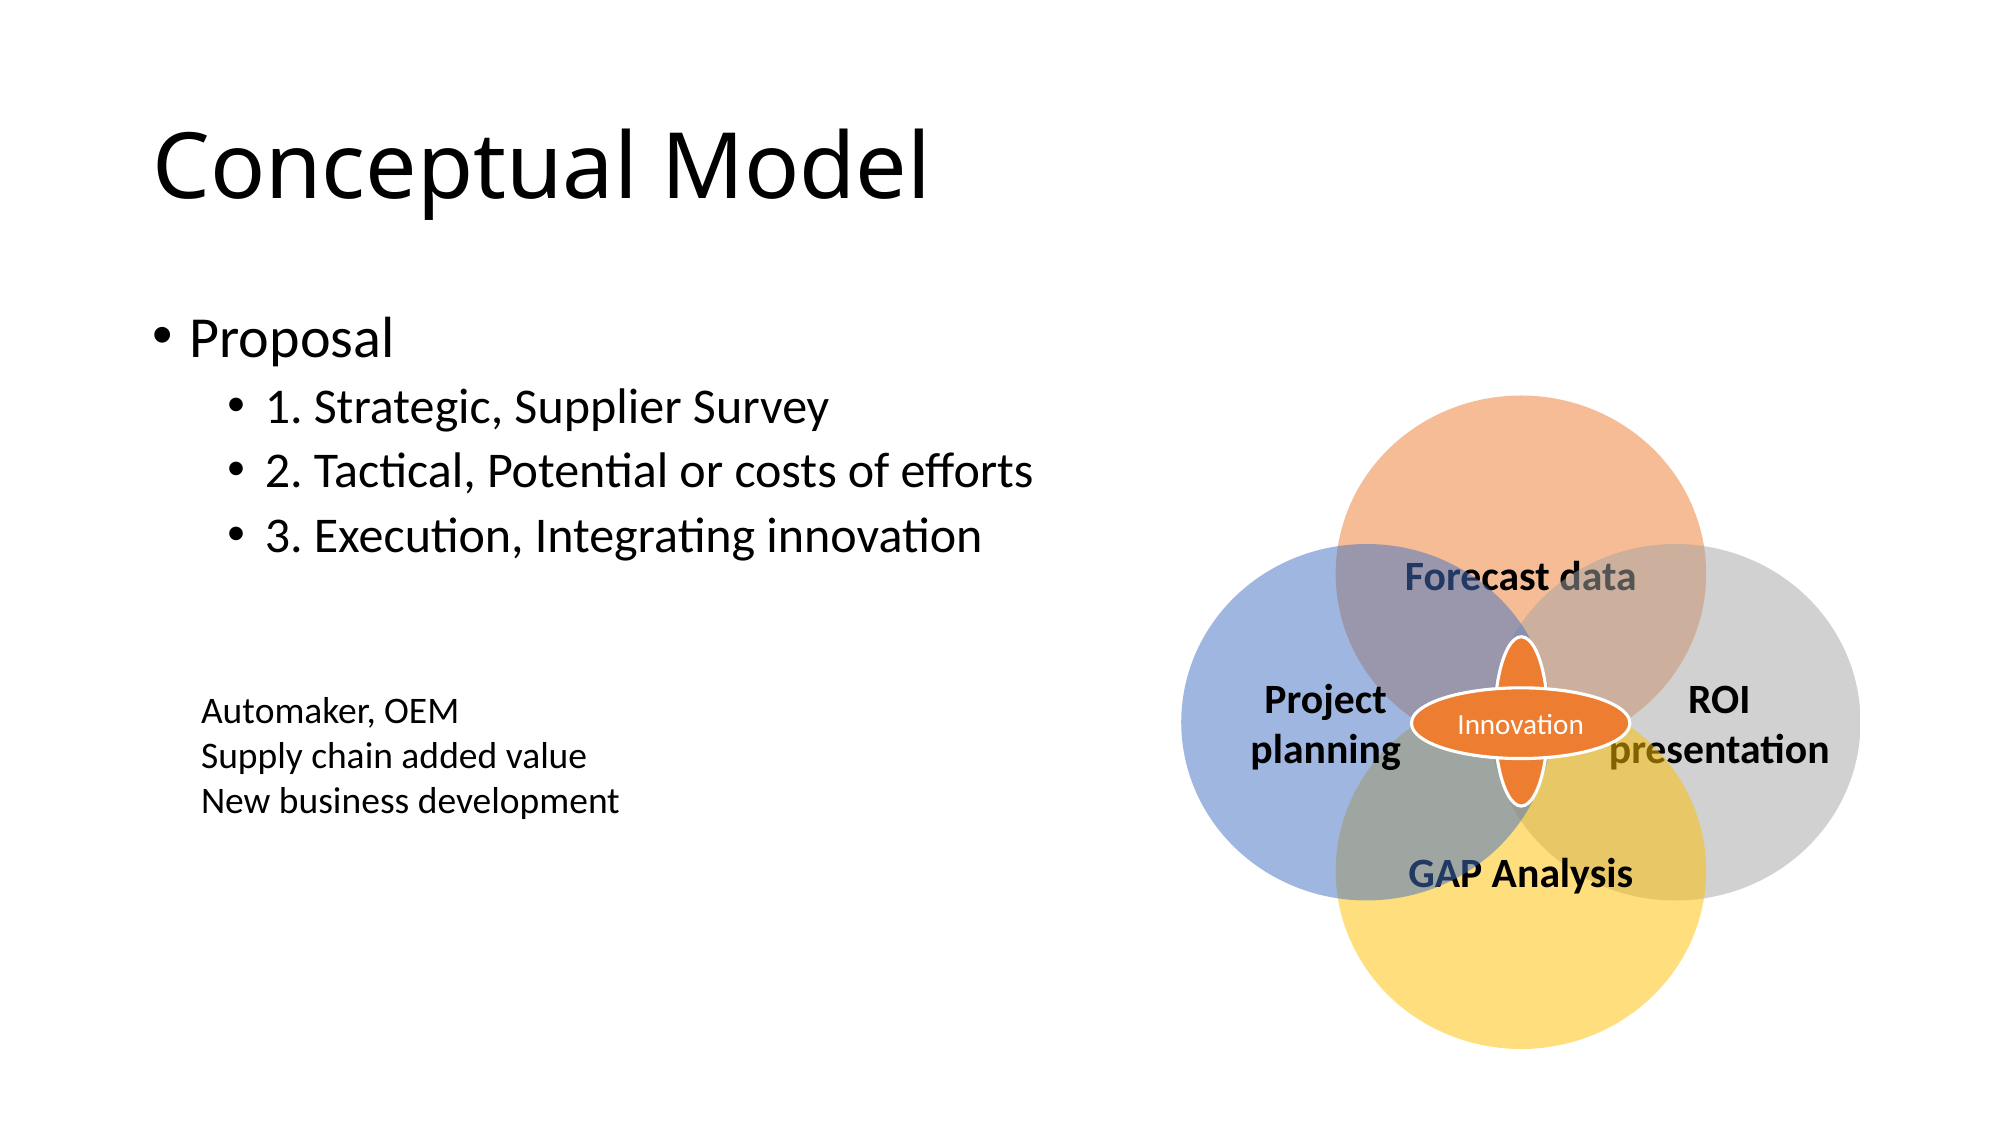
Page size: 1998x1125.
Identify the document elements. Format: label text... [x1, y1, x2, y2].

list Proposal 1. Strategic, Supplier Survey 2. Tactical, Potential or costs of efforts 3. Execution, Integrating innovation [137, 299, 1861, 1014]
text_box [1181, 395, 1861, 1050]
title Conceptual Model [137, 59, 1861, 278]
text_box Automaker, OEM Supply chain added value New business development [186, 678, 799, 829]
